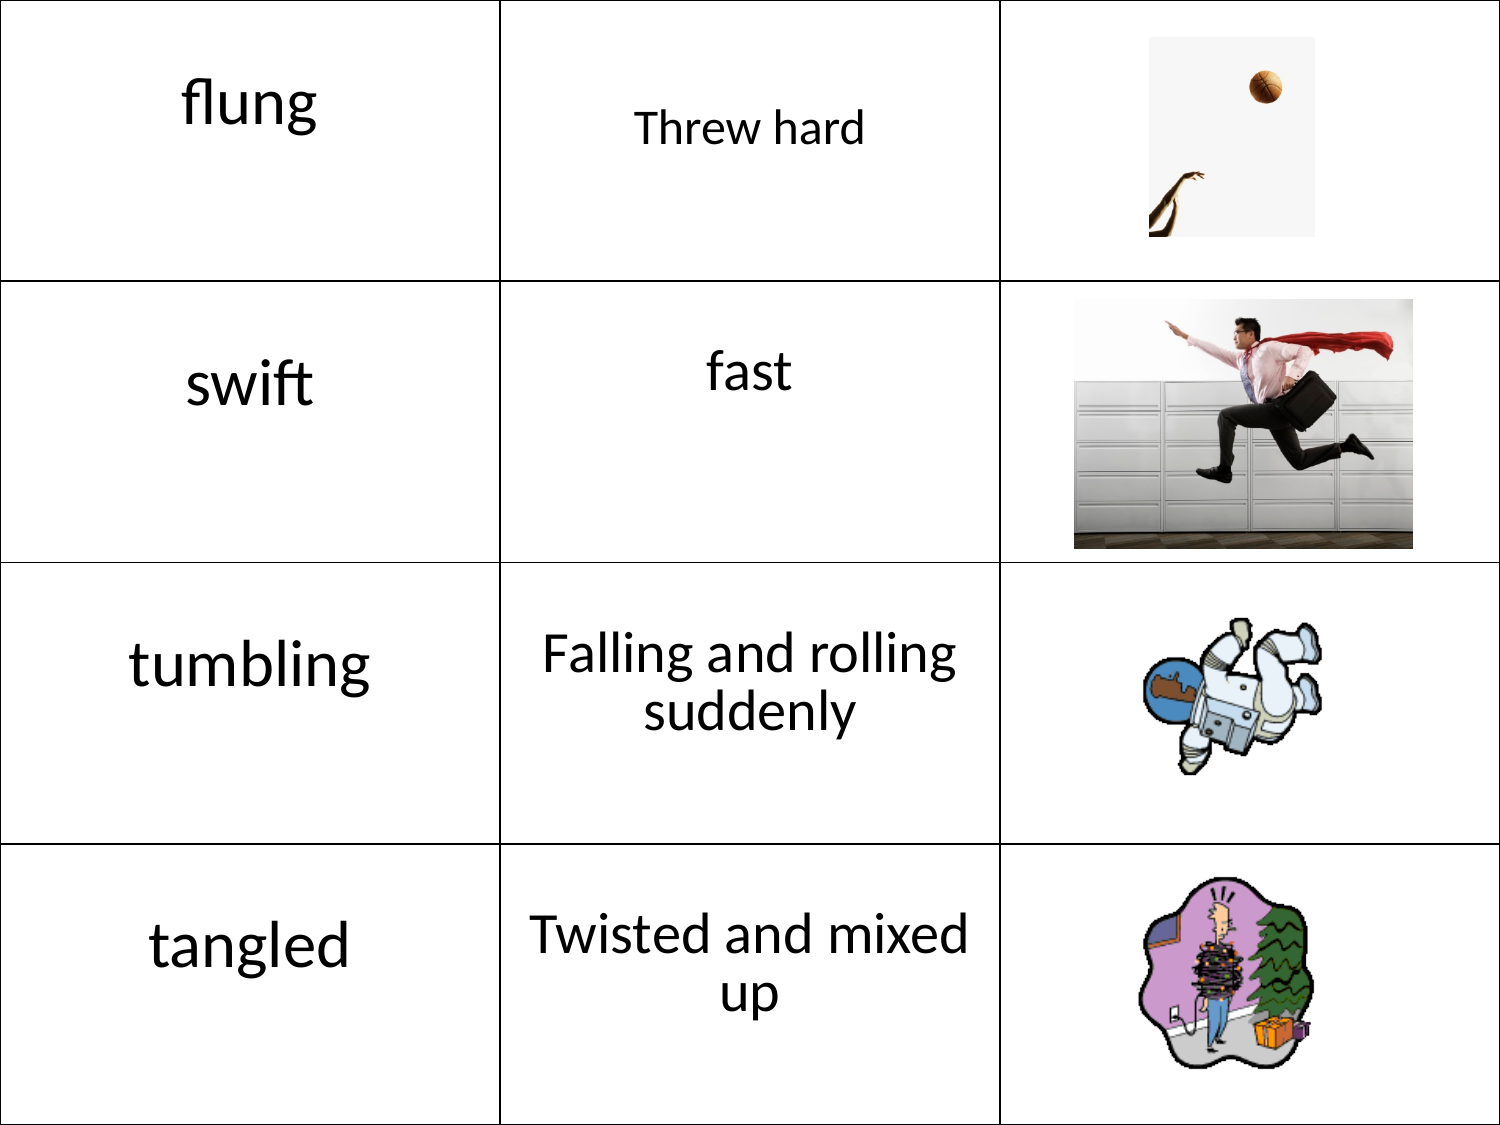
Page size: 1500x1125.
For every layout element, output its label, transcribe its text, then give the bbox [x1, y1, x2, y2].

table_cell [1001, 563, 1499, 843]
picture [1074, 299, 1413, 549]
table_cell Falling and rolling suddenly [501, 563, 999, 843]
table_cell Twisted and mixed up [501, 845, 999, 1124]
table_header [1001, 1, 1499, 280]
picture [1149, 37, 1315, 237]
table_header Threw hard [501, 1, 999, 280]
table_cell swift [1, 282, 499, 562]
table_cell [1001, 845, 1499, 1124]
table_header flung [1, 1, 499, 280]
table_cell tumbling [1, 563, 499, 843]
table_cell [1001, 282, 1499, 562]
table_cell fast [501, 282, 999, 562]
picture [1137, 874, 1316, 1071]
picture [1137, 599, 1327, 793]
table_cell tangled [1, 845, 499, 1124]
